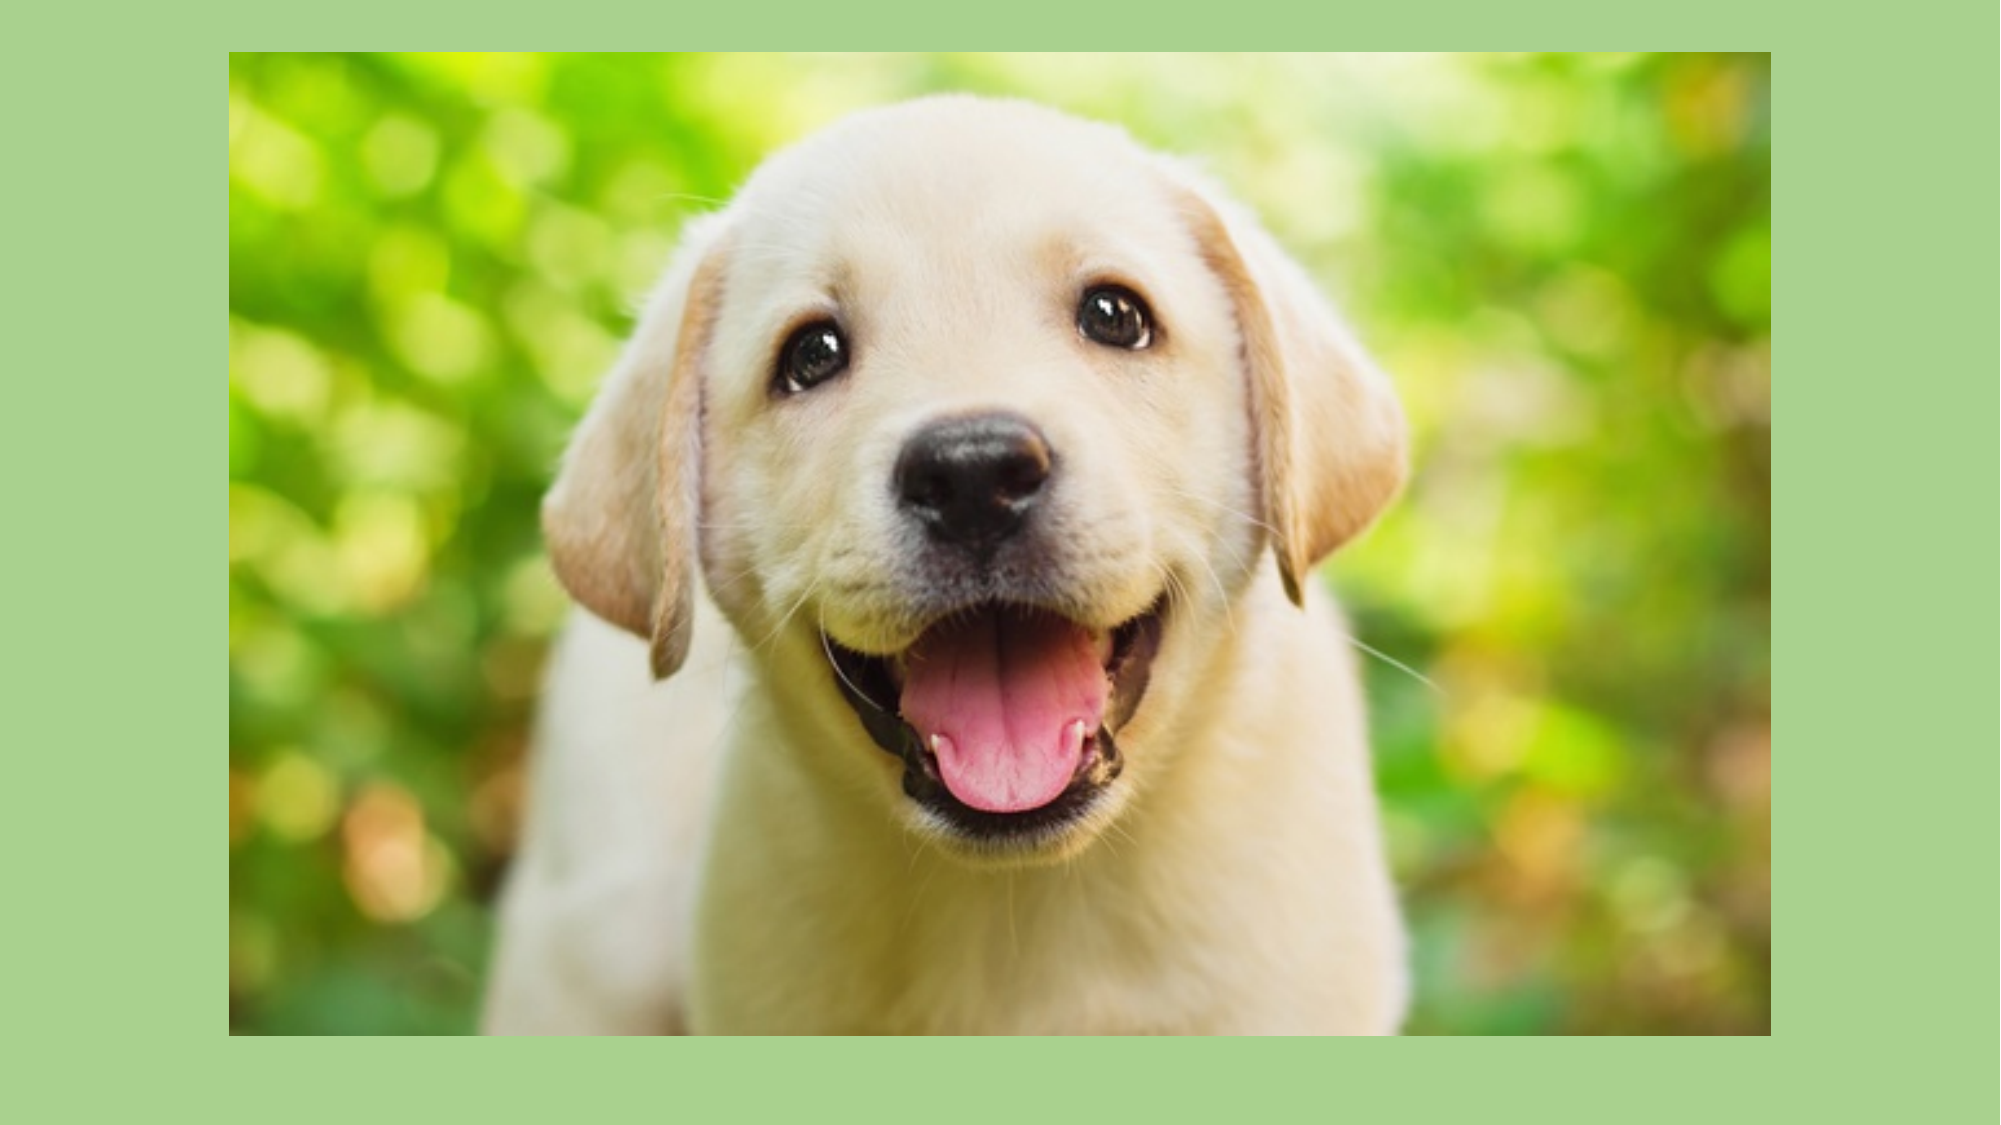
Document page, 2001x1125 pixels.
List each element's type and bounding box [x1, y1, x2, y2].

picture [228, 52, 1771, 1036]
